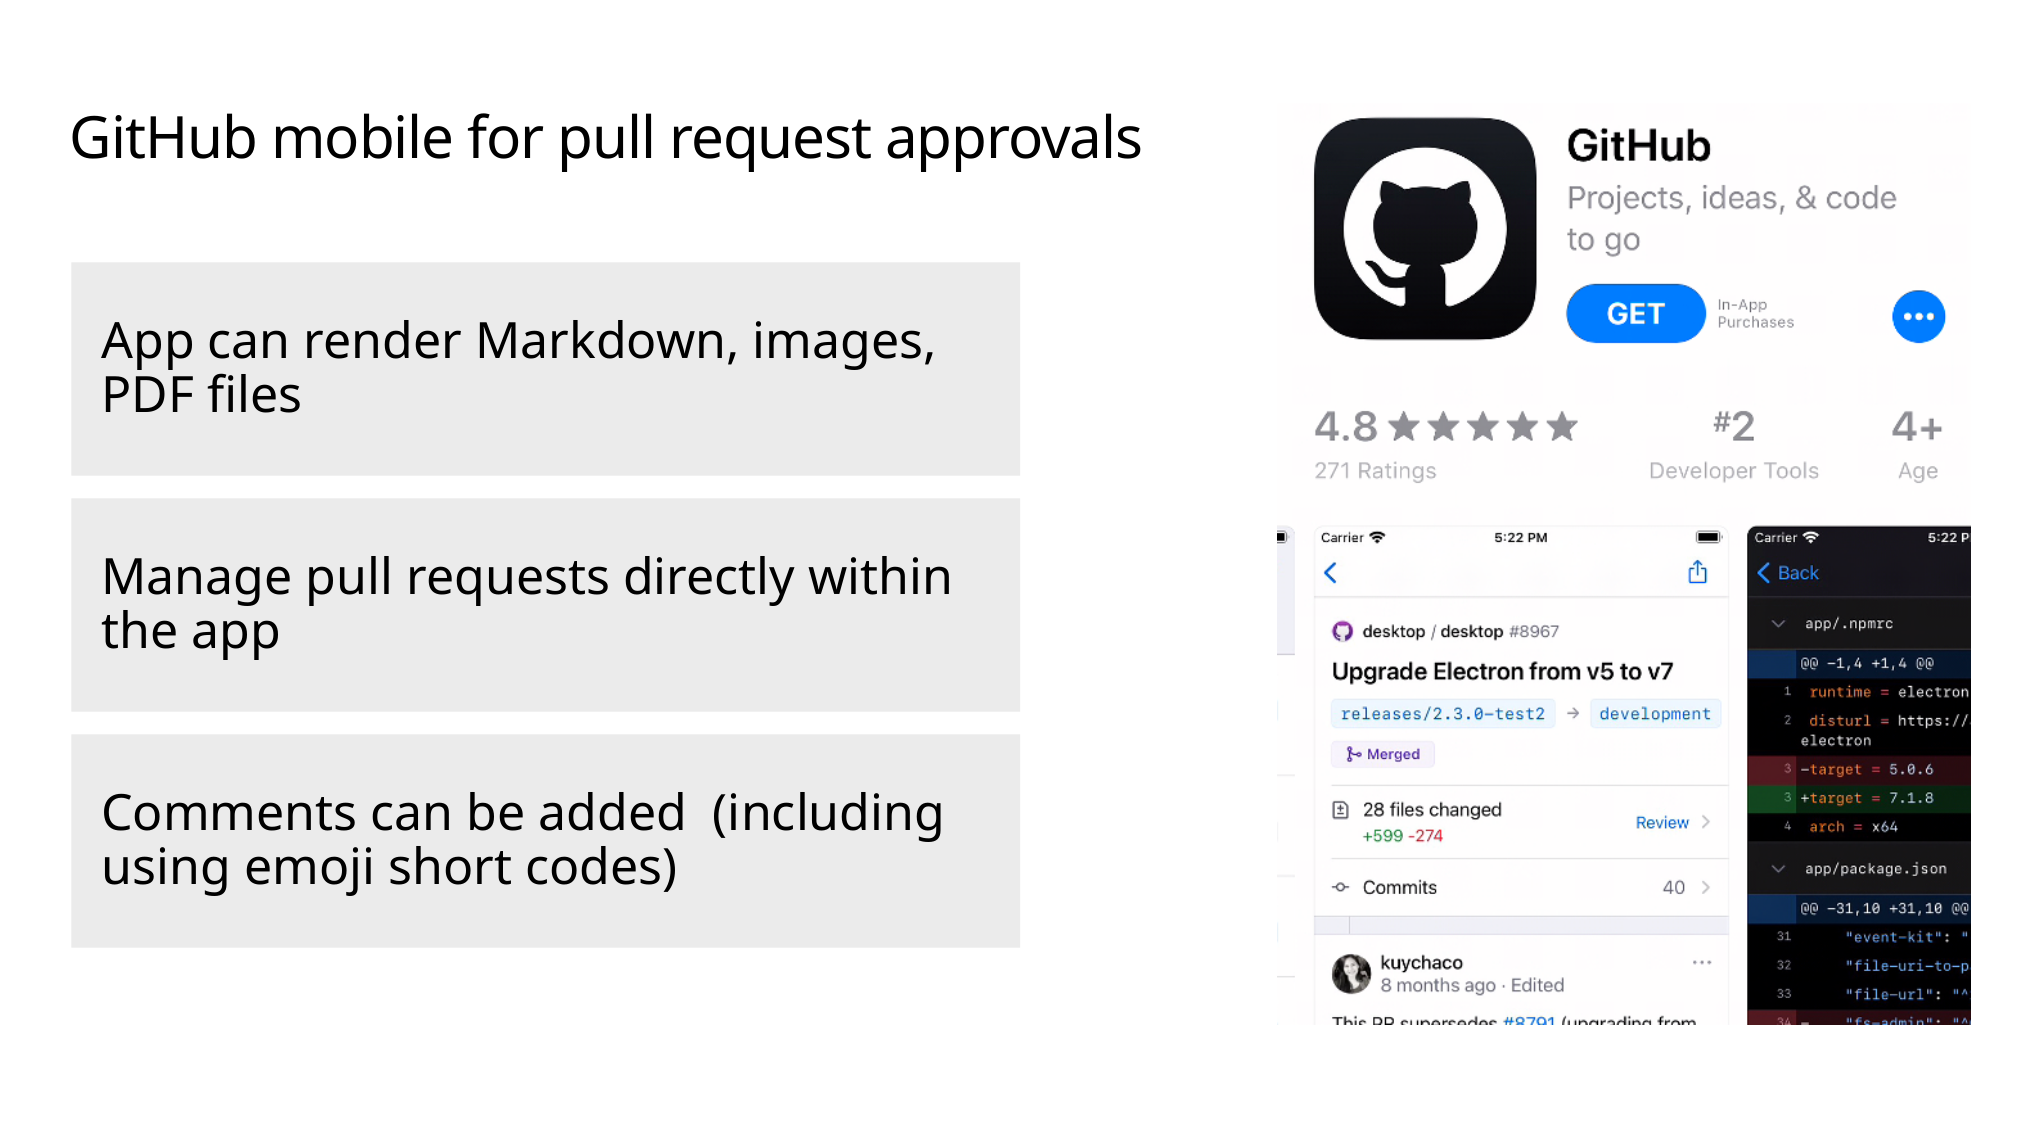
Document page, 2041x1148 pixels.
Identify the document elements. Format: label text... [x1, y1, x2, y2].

text_box App can render Markdown, images, PDF files [71, 262, 1021, 476]
text_box Manage pull requests directly within the app [71, 498, 1021, 712]
title GitHub mobile for pull request approvals [70, 103, 1276, 172]
text_box Comments can be added (including using emoji short codes) [71, 734, 1021, 948]
picture [1276, 103, 1971, 1026]
